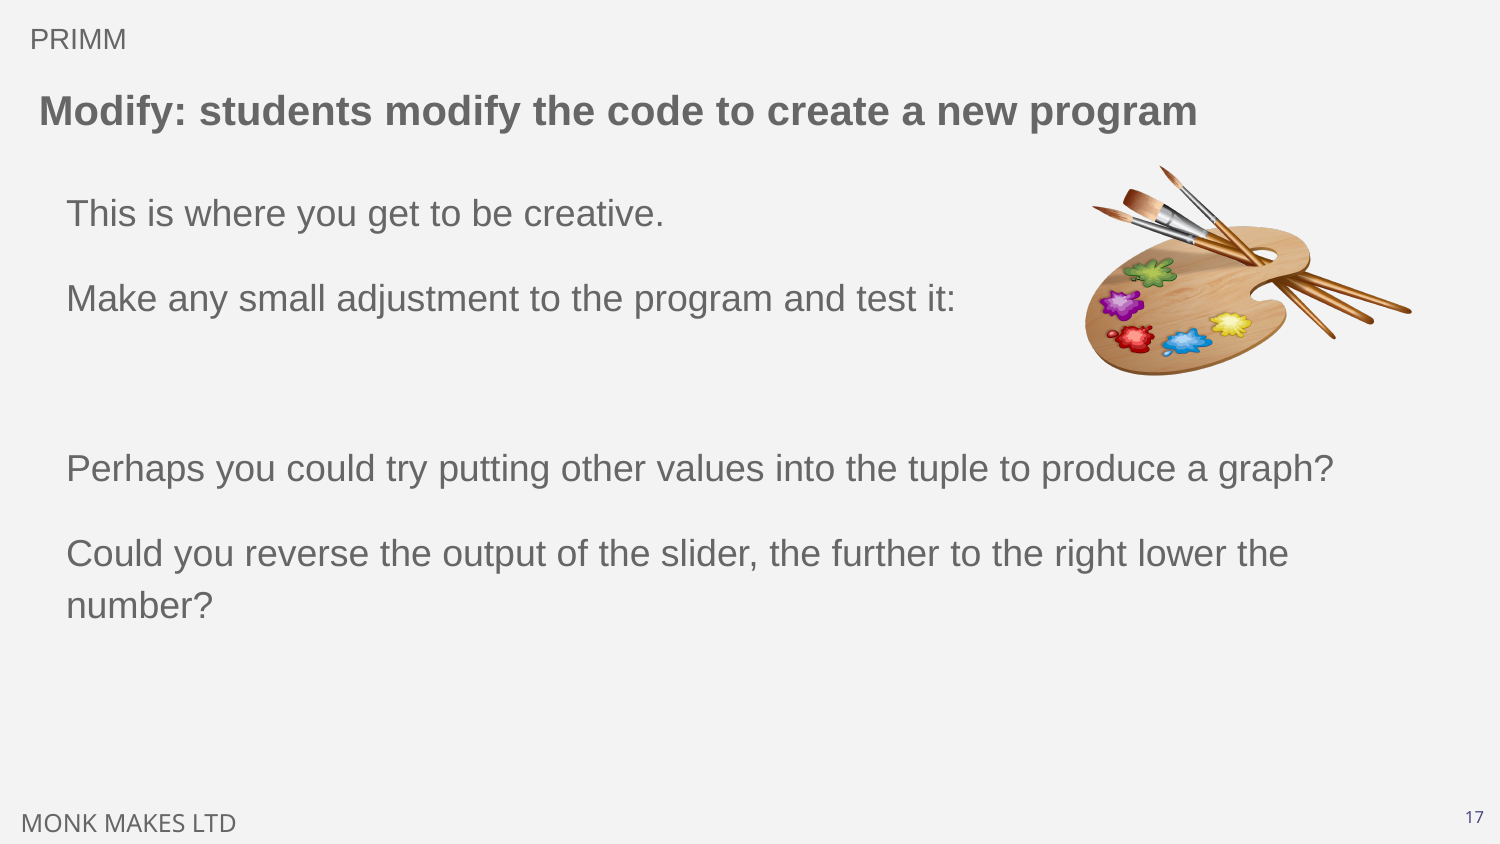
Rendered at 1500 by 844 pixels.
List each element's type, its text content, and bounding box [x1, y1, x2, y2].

slide_number ‹#› [1448, 792, 1500, 844]
title Modify: students modify the code to create a new program [24, 52, 1422, 167]
list This is where you get to be creative. Make any small adjustment to the program and test it: Perhaps you could try putting other values into the tuple to produce a graph? Could you reverse the output of the slider, the further to the right lower the number? [51, 166, 1449, 805]
subtitle PRIMM [14, 0, 1500, 52]
picture [1045, 115, 1450, 443]
